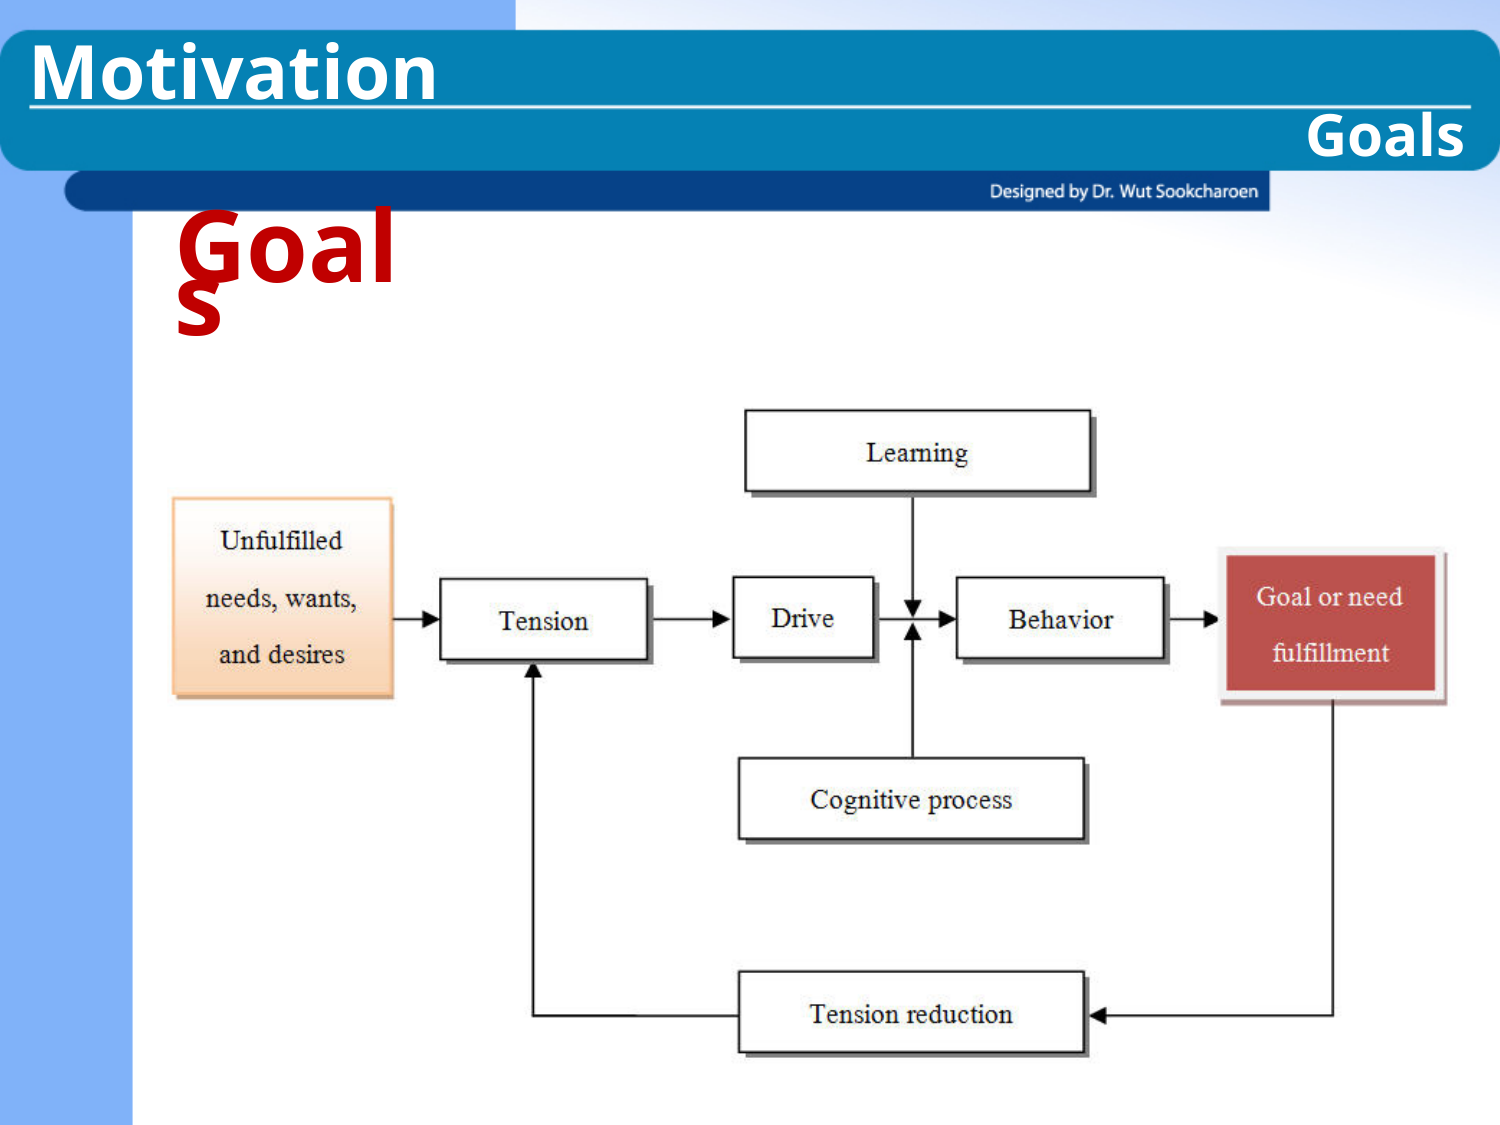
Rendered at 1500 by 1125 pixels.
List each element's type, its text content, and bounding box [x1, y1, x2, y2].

picture [0, 0, 1500, 54]
picture [0, 146, 1500, 1125]
text_box Goals [37, 108, 1481, 172]
text_box Goals [159, 243, 421, 350]
text_box Motivation [13, 32, 1475, 107]
